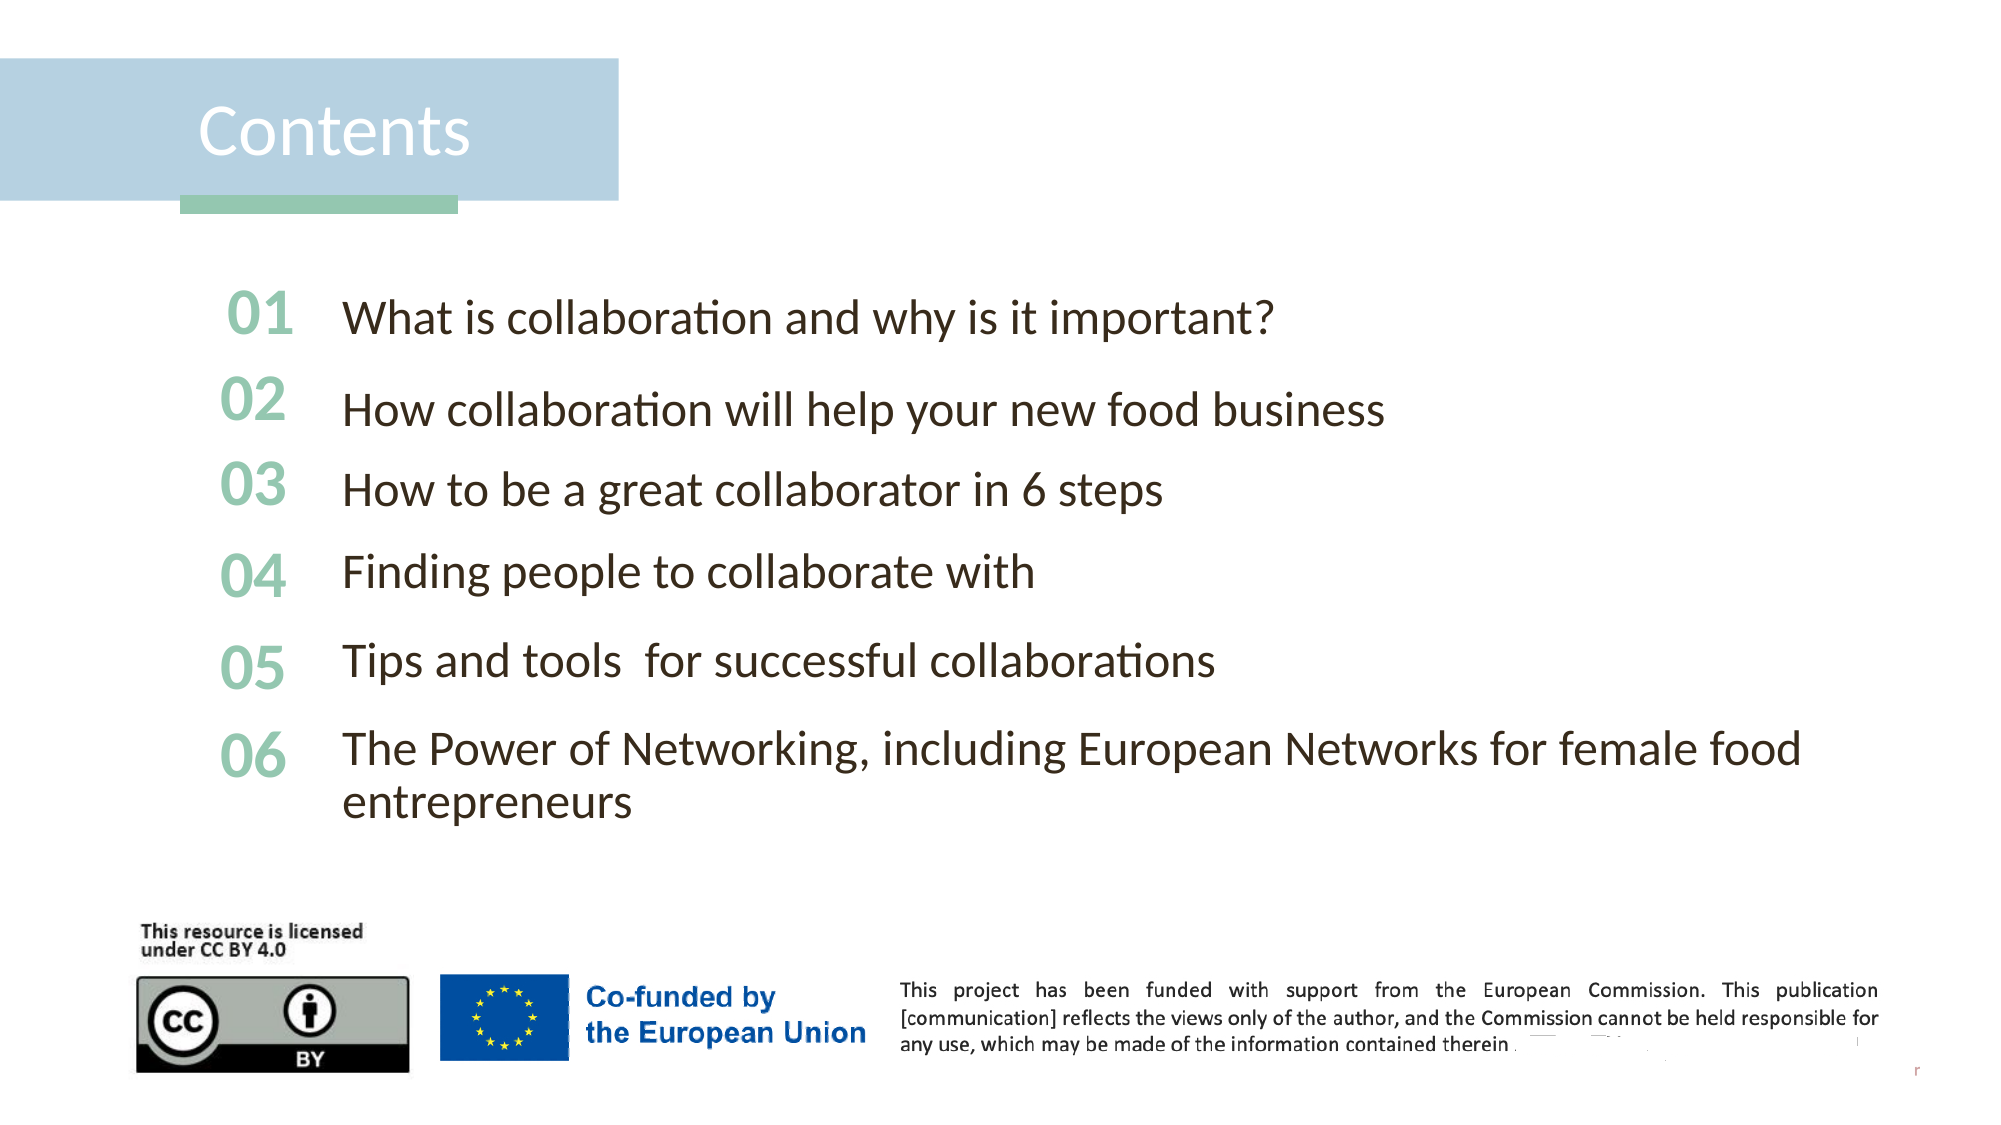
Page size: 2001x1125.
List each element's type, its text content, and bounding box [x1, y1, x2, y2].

list 01 [212, 284, 328, 341]
list The Power of Networking, including European Networks for female food entrepreneurs [327, 747, 1846, 804]
list What is collaboration and why is it important? [327, 290, 1846, 347]
list How to be a great collaborator in 6 steps [327, 461, 1846, 518]
list Finding people to collaborate with [327, 544, 1846, 600]
list 02 [205, 371, 321, 428]
picture [108, 902, 1971, 1103]
list How collaboration will help your new food business [327, 382, 1846, 439]
list 05 [205, 640, 321, 696]
list 06 [205, 728, 321, 784]
list Tips and tools for successful collaborations [327, 633, 1846, 690]
list 04 [205, 548, 321, 604]
list Contents [184, 72, 593, 191]
list 03 [205, 455, 321, 512]
